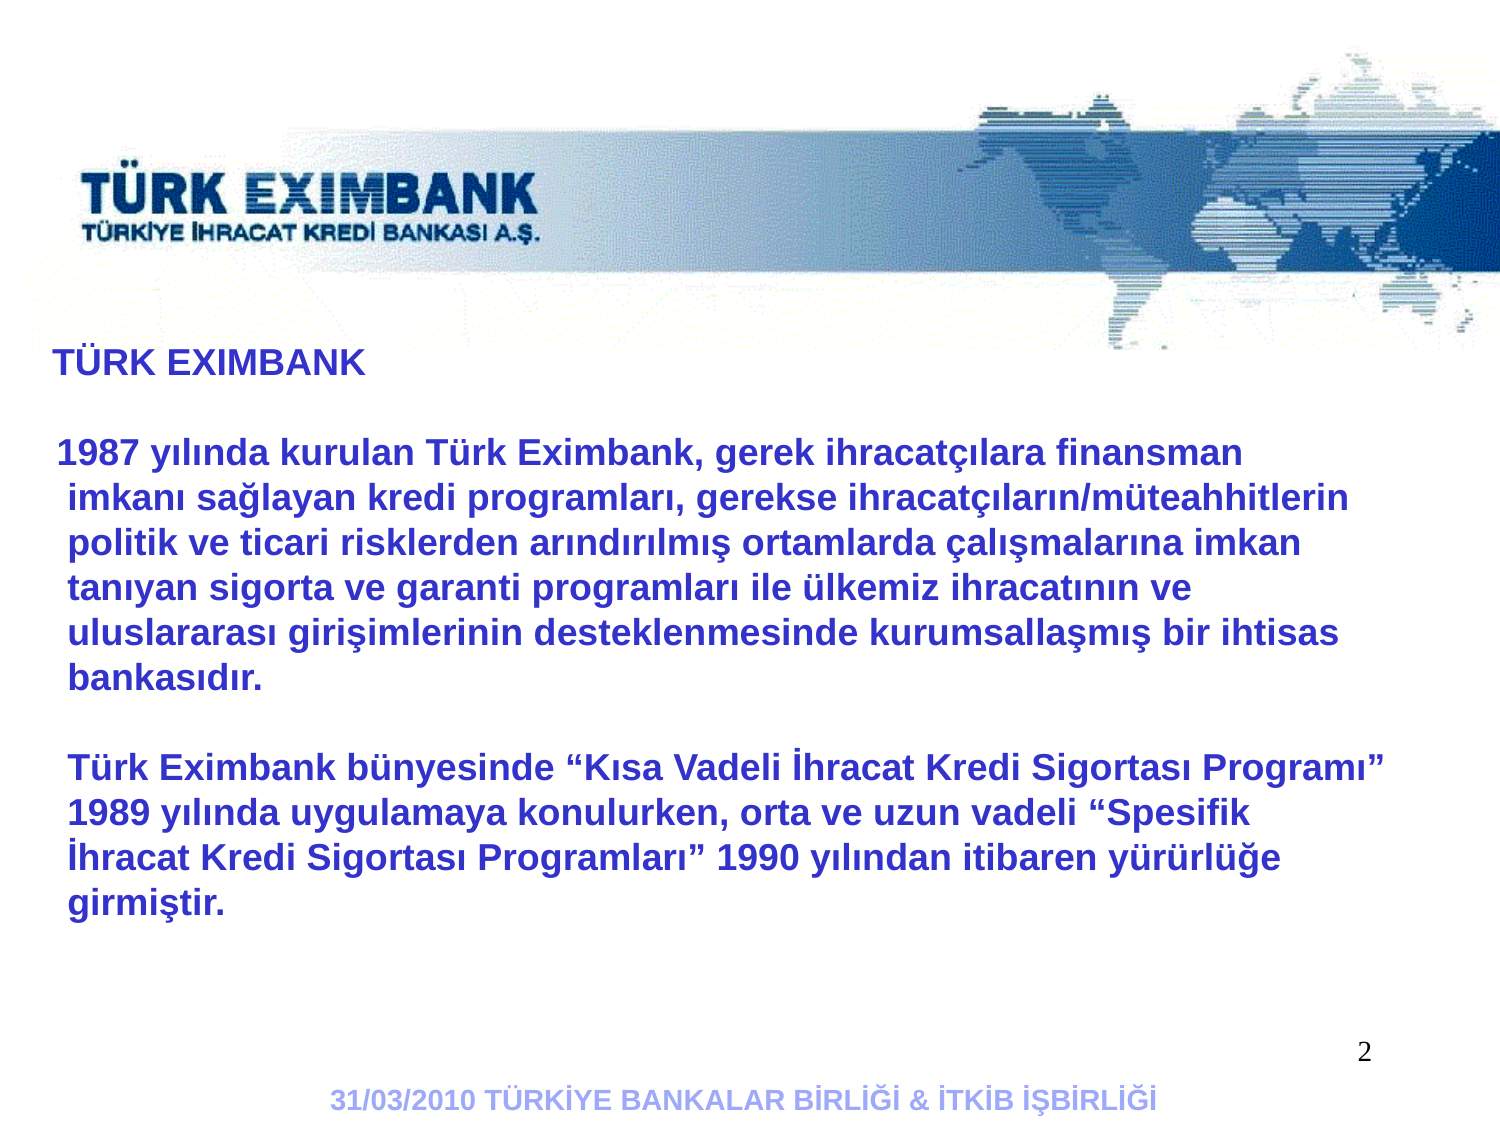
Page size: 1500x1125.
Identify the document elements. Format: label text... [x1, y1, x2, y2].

footer 31/03/2010 TÜRKİYE BANKALAR BİRLİĞİ & İTKİB İŞBİRLİĞİ [210, 1073, 1278, 1125]
title TÜRK EXIMBANK 1987 yılında kurulan Türk Eximbank, gerek ihracatçılara finansman imkanı sağlayan kredi programları, gerekse ihracatçıların/müteahhitlerin politik ve ticari risklerden arındırılmış ortamlarda çalışmalarına imkan tanıyan sigorta ve garanti programları ile ülkemiz ihracatının ve uluslararası girişimlerinin desteklenmesinde kurumsallaşmış bir ihtisas bankasıdır. Türk Eximbank bünyesinde “Kısa Vadeli İhracat Kredi Sigortası Programı” 1989 yılında uygulamaya konulurken, orta ve uzun vadeli “Spesifik İhracat Kredi Sigortası Programları” 1990 yılından itibaren yürürlüğe girmiştir. [0, 128, 1500, 938]
slide_number 2 [1074, 1024, 1388, 1101]
